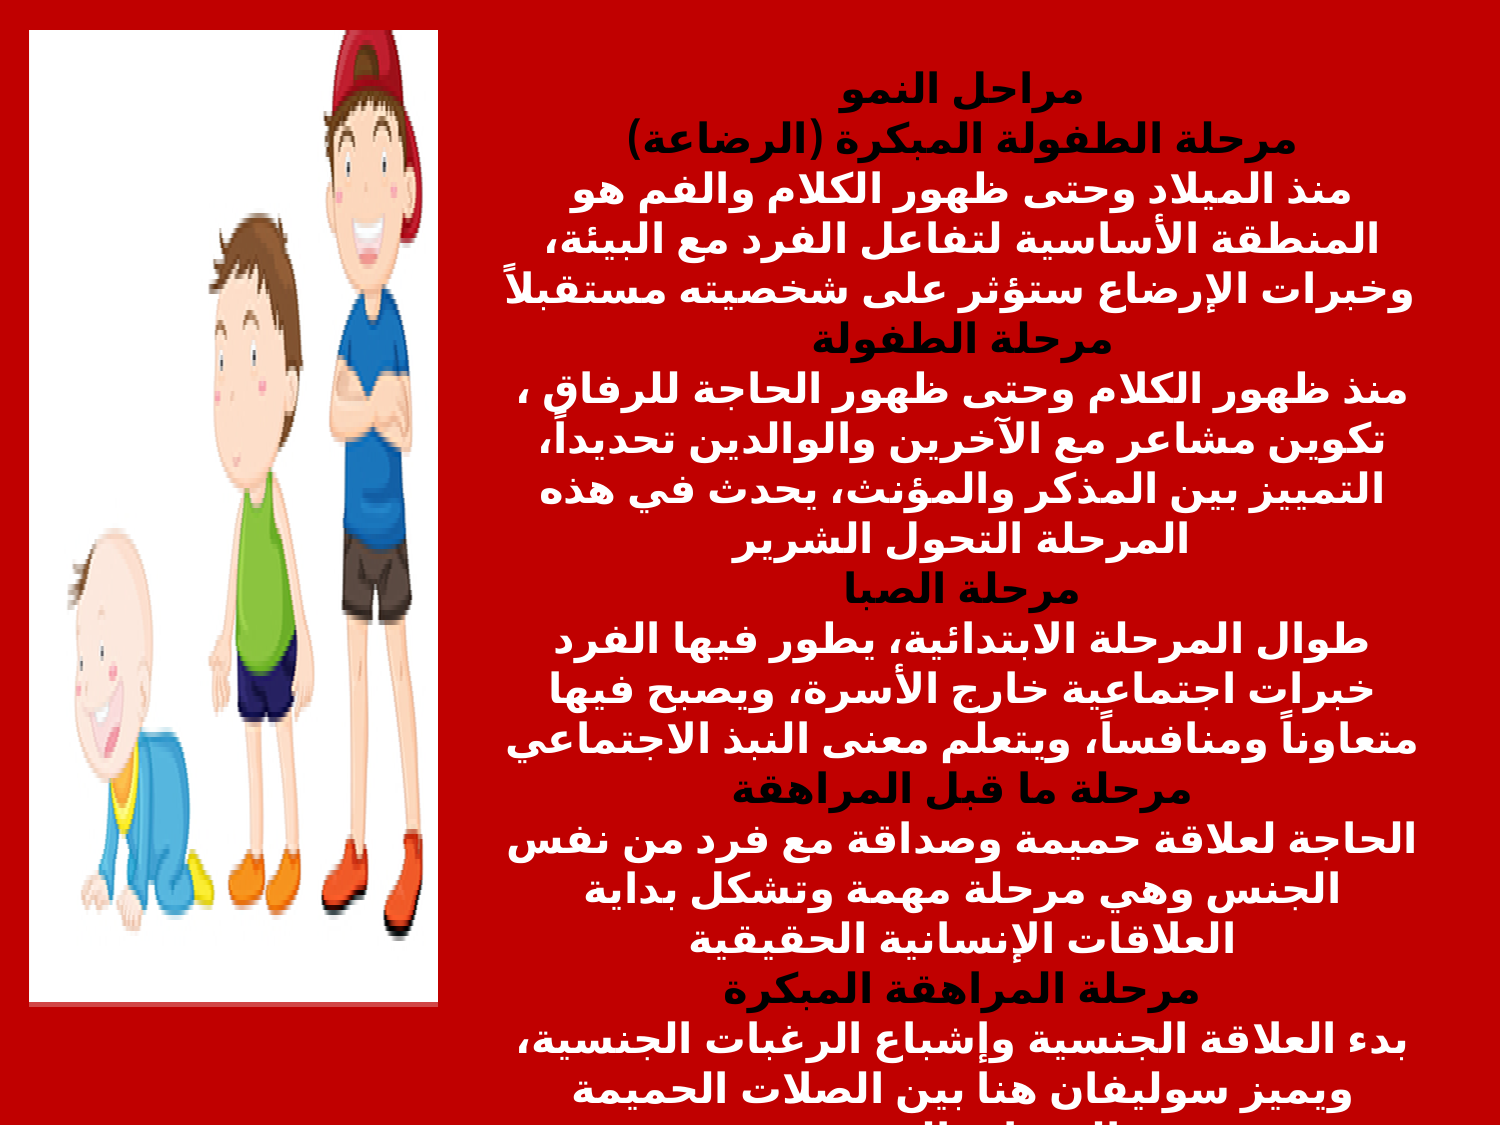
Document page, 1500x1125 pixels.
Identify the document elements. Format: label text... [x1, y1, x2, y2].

text_box مراحل النمو مرحلة الطفولة المبكرة (الرضاعة) منذ الميلاد وحتى ظهور الكلام والفم هو المنطقة الأساسية لتفاعل الفرد مع البيئة، وخبرات الإرضاع ستؤثر على شخصيته مستقبلاً مرحلة الطفولة منذ ظهور الكلام وحتى ظهور الحاجة للرفاق ، تكوين مشاعر مع الآخرين والوالدين تحديداً، التمييز بين المذكر والمؤنث، يحدث في هذه المرحلة التحول الشرير مرحلة الصبا طوال المرحلة الابتدائية، يطور فيها الفرد خبرات اجتماعية خارج الأسرة، ويصبح فيها متعاوناً ومنافساً، ويتعلم معنى النبذ الاجتماعي مرحلة ما قبل المراهقة الحاجة لعلاقة حميمة وصداقة مع فرد من نفس الجنس وهي مرحلة مهمة وتشكل بداية العلاقات الإنسانية الحقيقية مرحلة المراهقة المبكرة بدء العلاقة الجنسية وإشباع الرغبات الجنسية، ويميز سوليفان هنا بين الصلات الحميمة والرغبات الشبقية مرحلة المراهقة المتأخرة الرشد والوصول إلى التكيف والتكامل الجنسي والاجتماعي والاقتصادي [478, 54, 1447, 1125]
picture [29, 30, 438, 1095]
